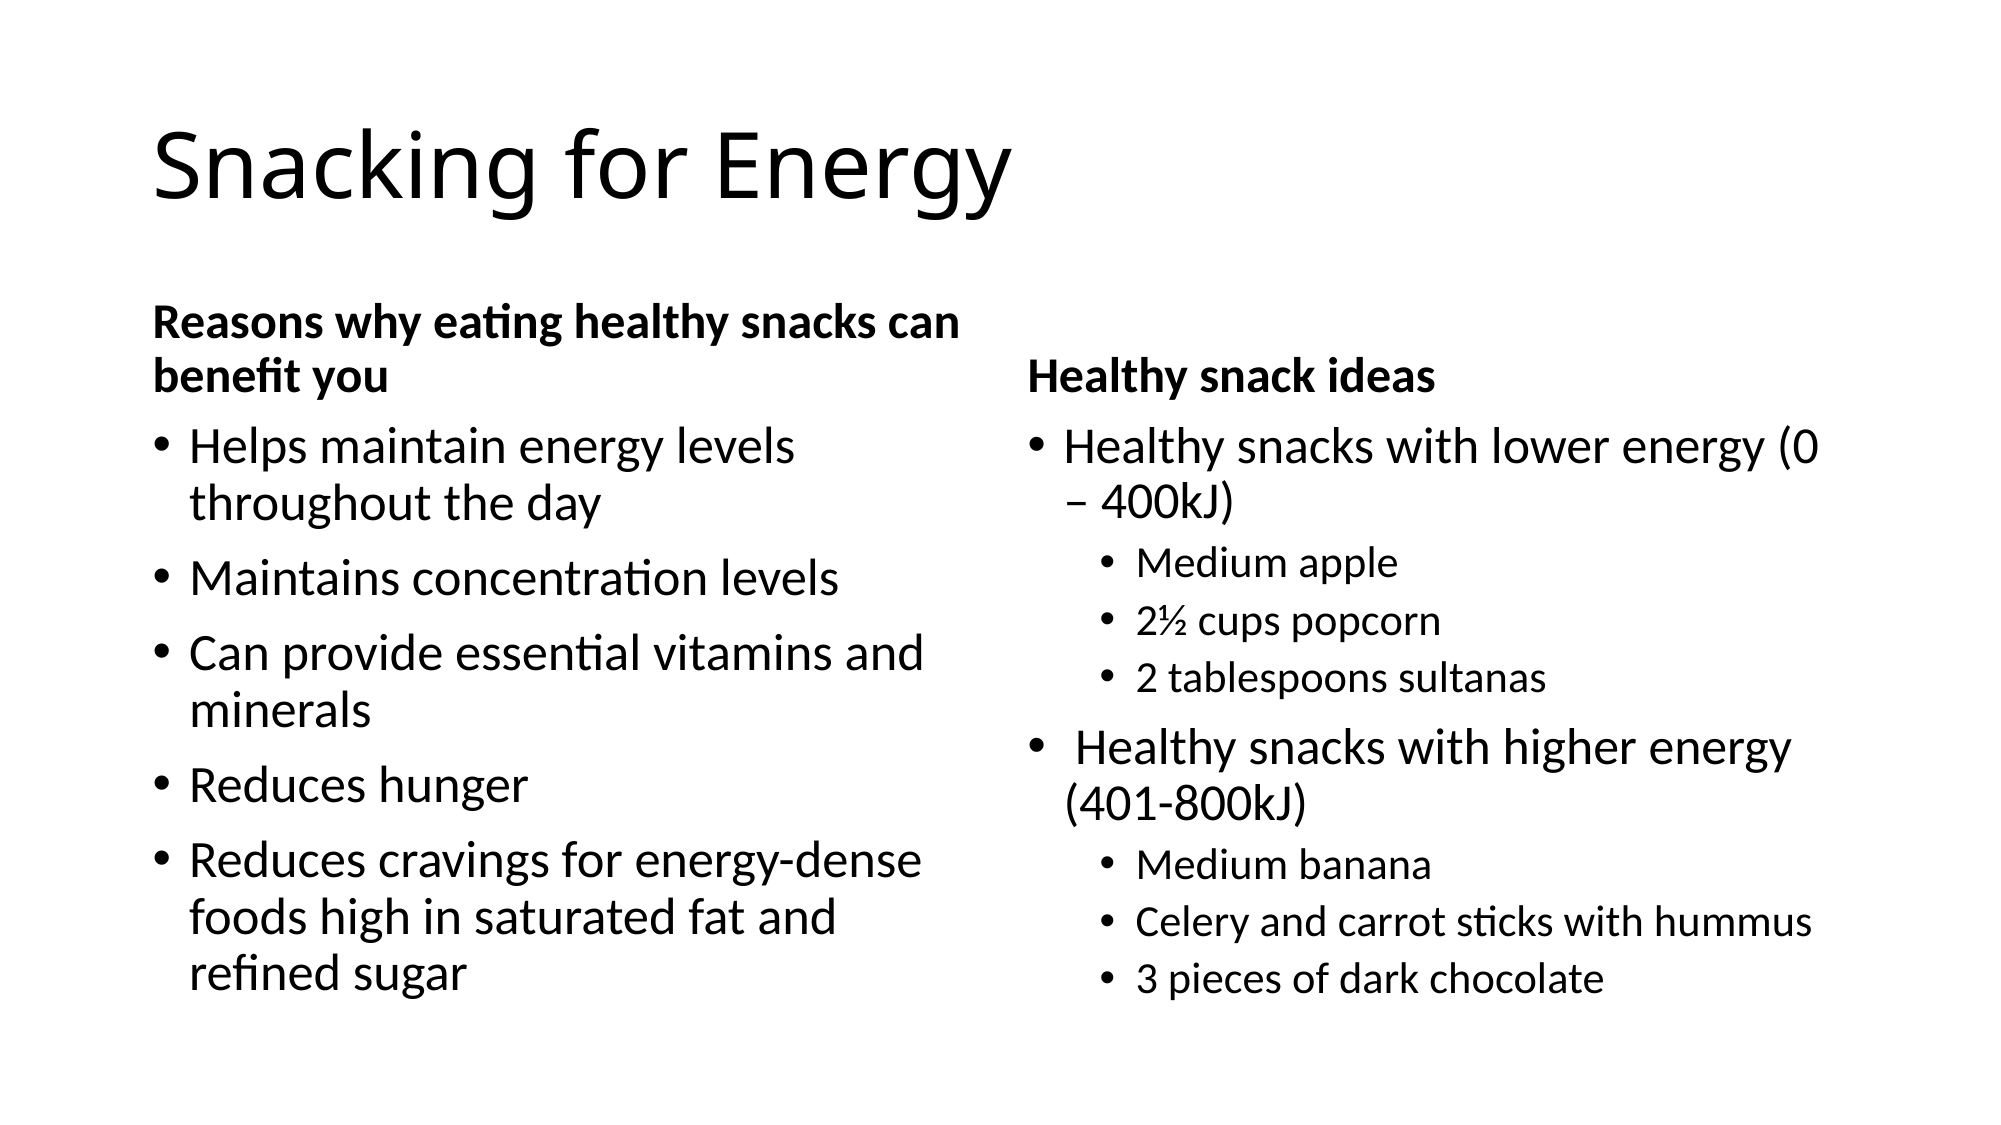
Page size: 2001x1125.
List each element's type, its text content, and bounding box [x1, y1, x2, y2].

list Healthy snack ideas [1012, 275, 1863, 410]
list Reasons why eating healthy snacks can benefit you [137, 275, 984, 410]
list Healthy snacks with lower energy (0 – 400kJ) Medium apple 2½ cups popcorn 2 tablespoons sultanas Healthy snacks with higher energy (401-800kJ) Medium banana Celery and carrot sticks with hummus 3 pieces of dark chocolate [1012, 410, 1863, 1016]
list Helps maintain energy levels throughout the day Maintains concentration levels Can provide essential vitamins and minerals Reduces hunger Reduces cravings for energy-dense foods high in saturated fat and refined sugar [137, 410, 984, 1016]
title Snacking for Energy [137, 59, 1863, 278]
